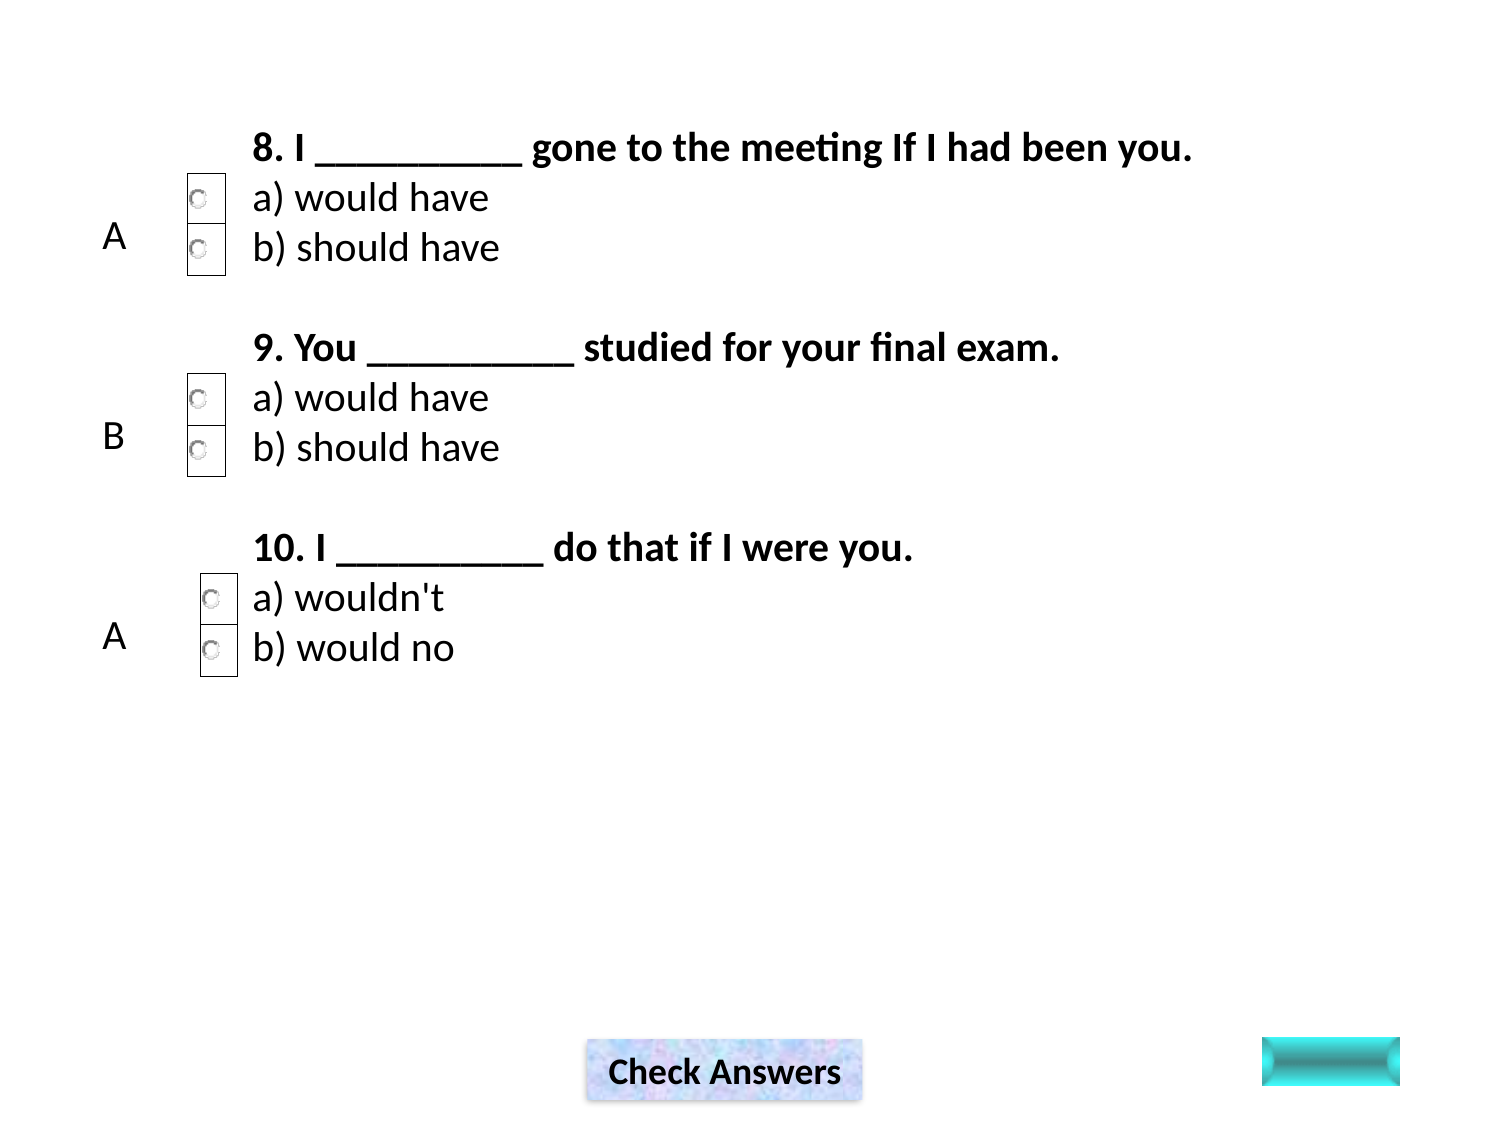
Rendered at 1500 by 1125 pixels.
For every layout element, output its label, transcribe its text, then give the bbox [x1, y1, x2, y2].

text_box A B A [87, 200, 163, 665]
text_box Check Answers [587, 1039, 863, 1100]
text_box 8. I __________ gone to the meeting If I had been you. a) would have b) should have 9. You __________ studied for your final exam. a) would have b) should have 10. I __________ do that if I were you. a) wouldn't b) would no [237, 112, 1275, 678]
picture [1262, 1037, 1401, 1087]
